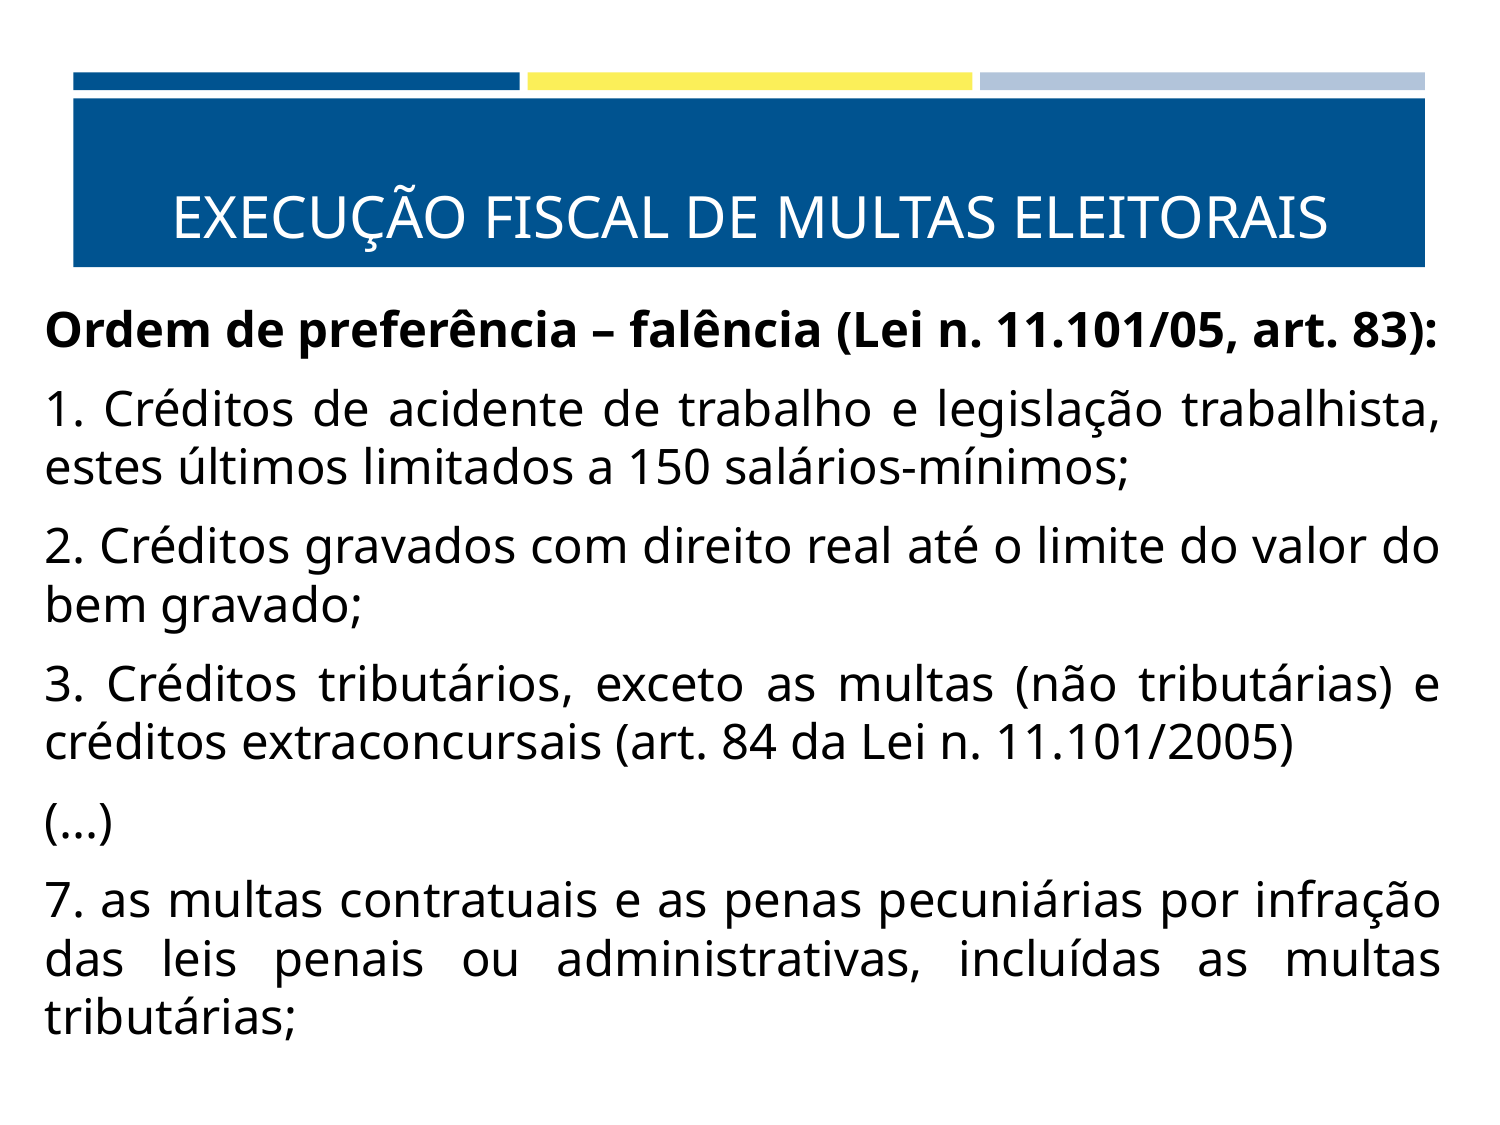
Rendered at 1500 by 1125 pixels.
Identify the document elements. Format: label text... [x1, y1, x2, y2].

title EXECUÇÃO FISCAL DE MULTAS ELEITORAIS [95, 112, 1406, 259]
list Ordem de preferência – falência (Lei n. 11.101/05, art. 83): 1. Créditos de acidente de trabalho e legislação trabalhista, estes últimos limitados a 150 salários-mínimos; 2. Créditos gravados com direito real até o limite do valor do bem gravado; 3. Créditos tributários, exceto as multas (não tributárias) e créditos extraconcursais (art. 84 da Lei n. 11.101/2005) (...) 7. as multas contratuais e as penas pecuniárias por infração das leis penais ou administrativas, incluídas as multas tributárias; [29, 290, 1459, 1094]
